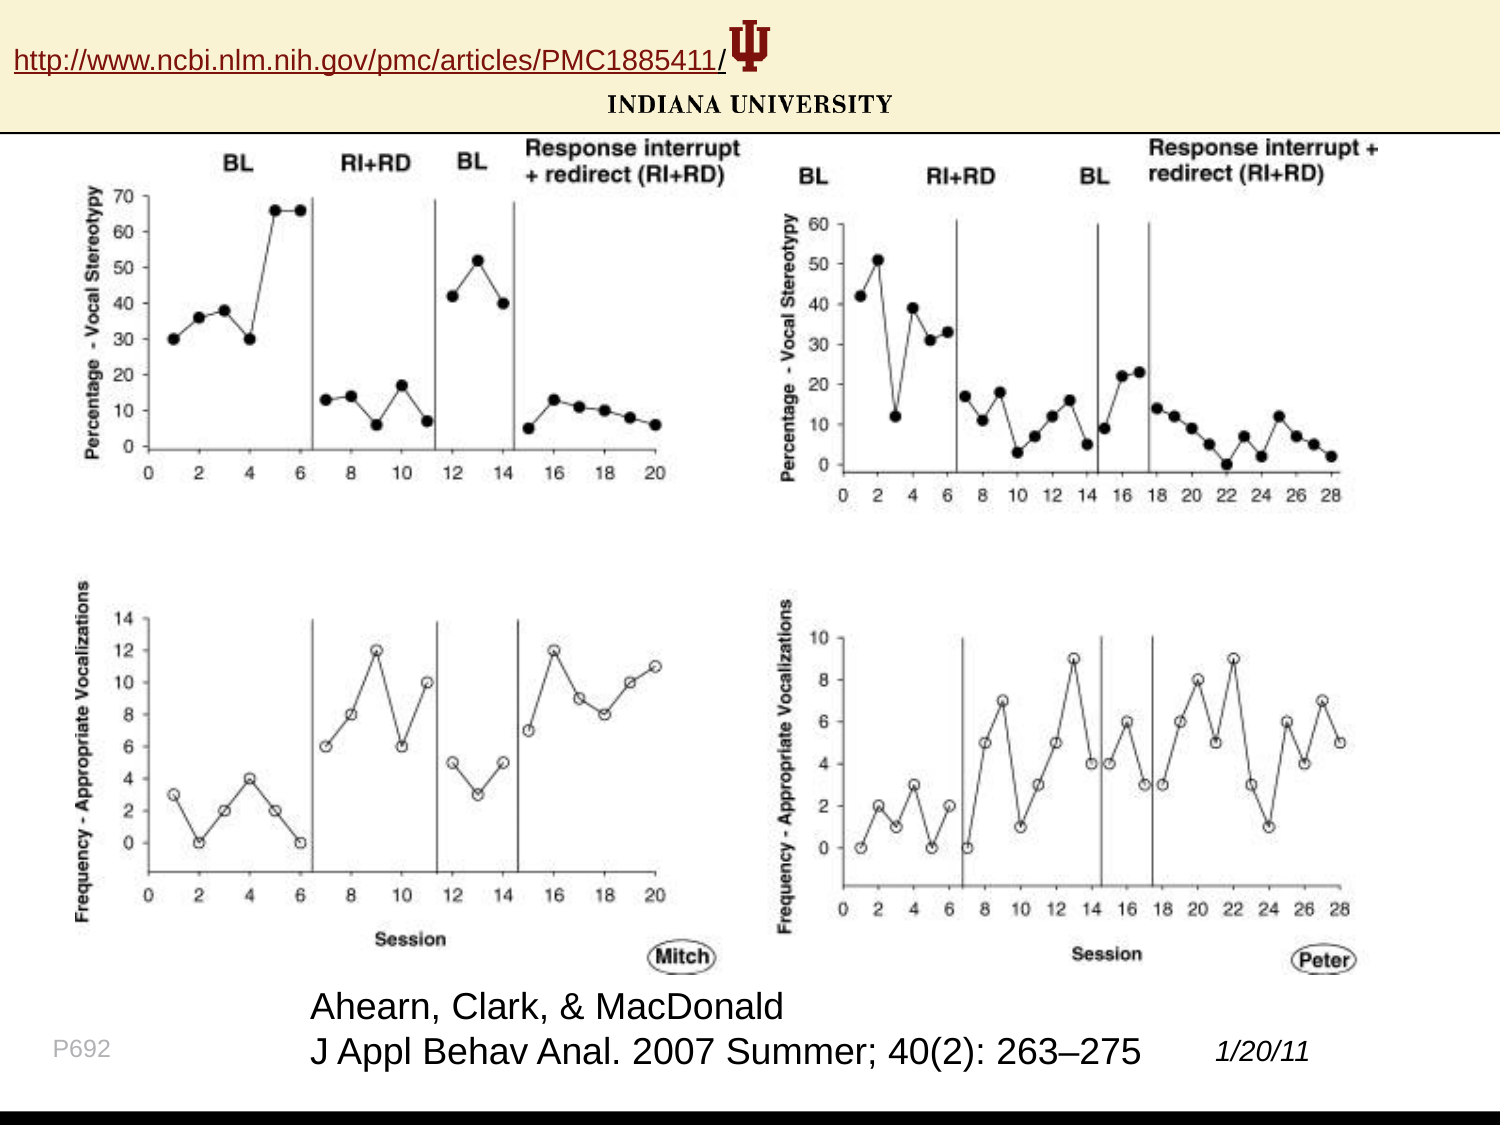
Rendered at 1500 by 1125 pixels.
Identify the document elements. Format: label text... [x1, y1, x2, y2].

footer P692 [37, 1024, 295, 1076]
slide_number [1199, 1024, 1463, 1076]
picture [74, 137, 1378, 976]
text_box Ahearn, Clark, & MacDonald J Appl Behav Anal. 2007 Summer; 40(2): 263–275 [295, 984, 1157, 1080]
picture [608, 20, 892, 113]
text_box http://www.ncbi.nlm.nih.gov/pmc/articles/PMC1885411/ [0, 33, 750, 84]
